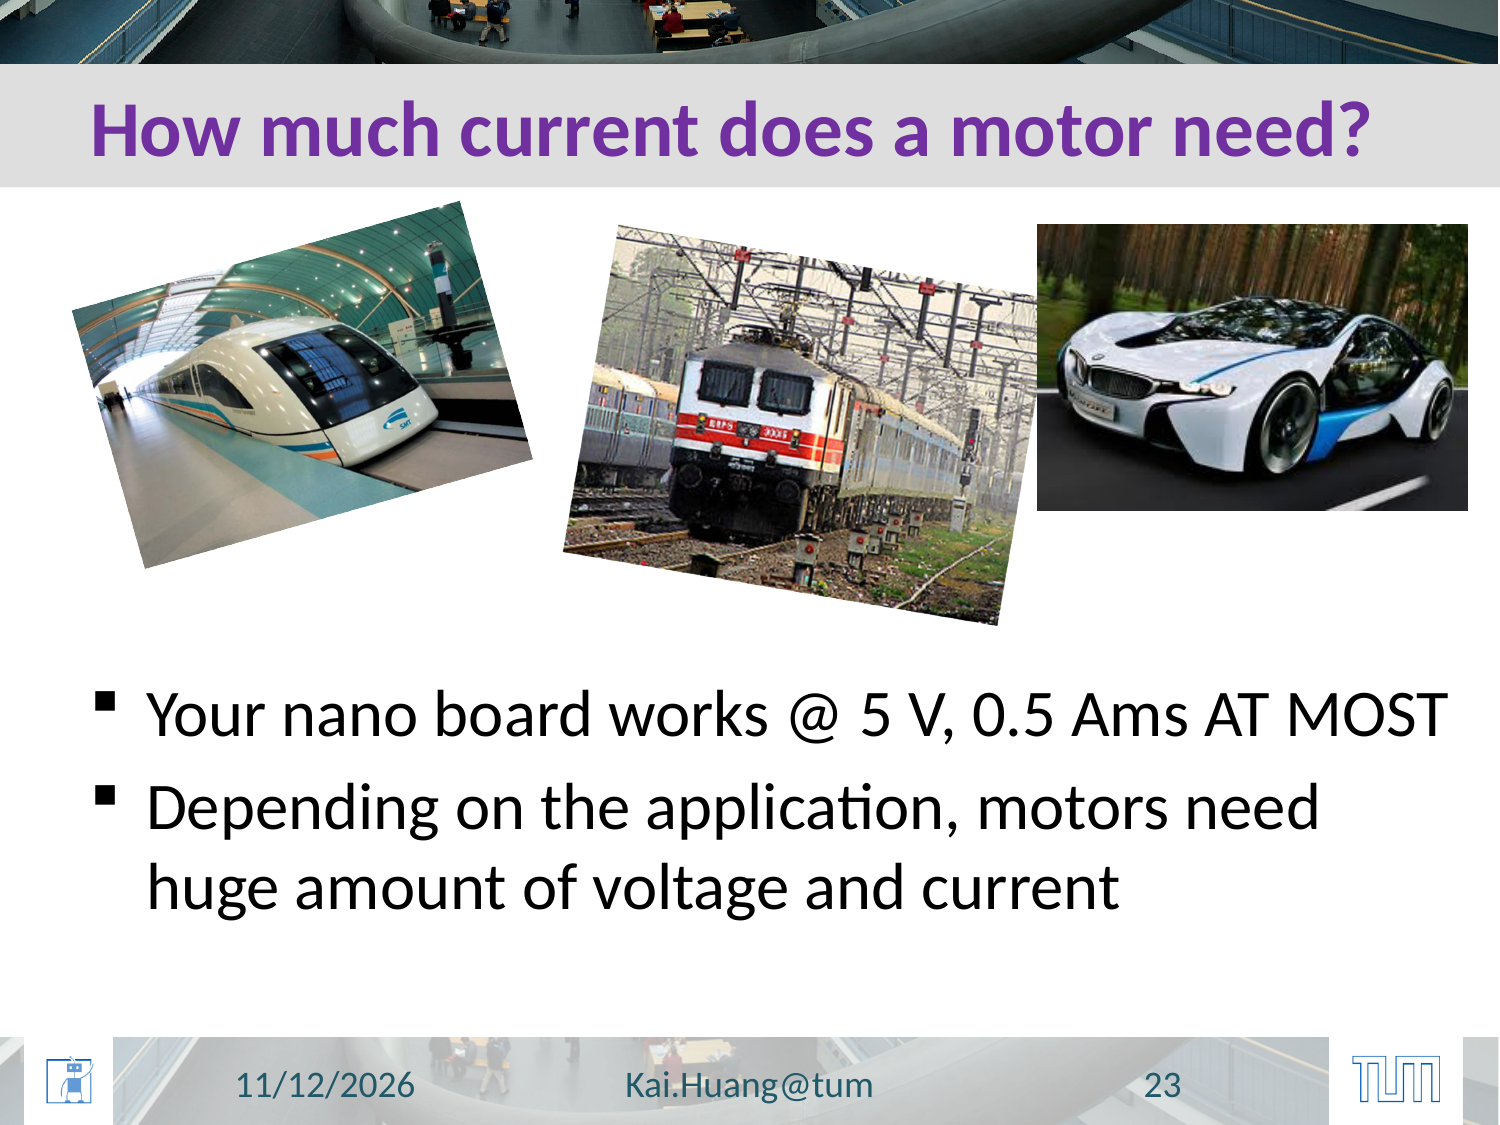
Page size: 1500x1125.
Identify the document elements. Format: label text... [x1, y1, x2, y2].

picture [0, 0, 1500, 64]
title How much current does a motor need? [75, 62, 1425, 188]
footer Kai.Huang@tum [512, 1052, 988, 1113]
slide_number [162, 1052, 488, 1113]
picture [0, 1032, 1500, 1125]
picture [564, 224, 1468, 625]
picture [72, 201, 532, 568]
slide_number 23 [1012, 1052, 1313, 1113]
list Your nano board works @ 5 V, 0.5 Ams AT MOST Depending on the application, motors need huge amount of voltage and current [75, 662, 1468, 1025]
